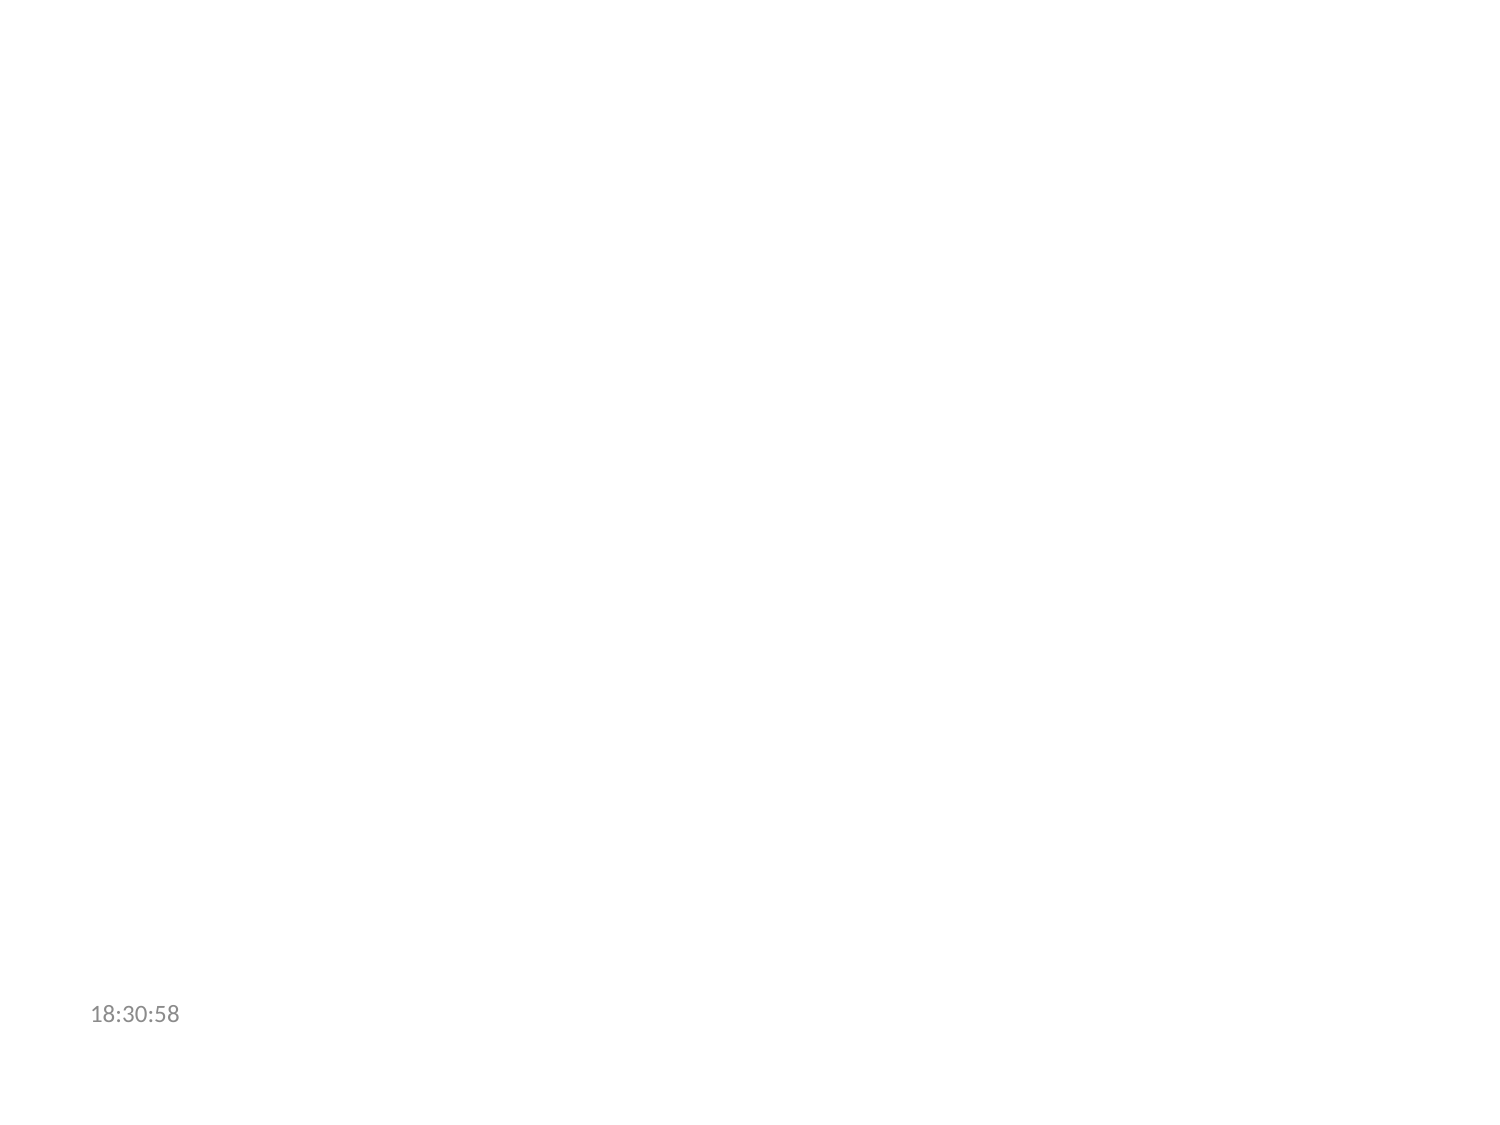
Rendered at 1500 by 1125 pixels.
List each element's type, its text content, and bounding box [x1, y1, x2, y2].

text_box 15:35:09 [75, 982, 425, 1043]
